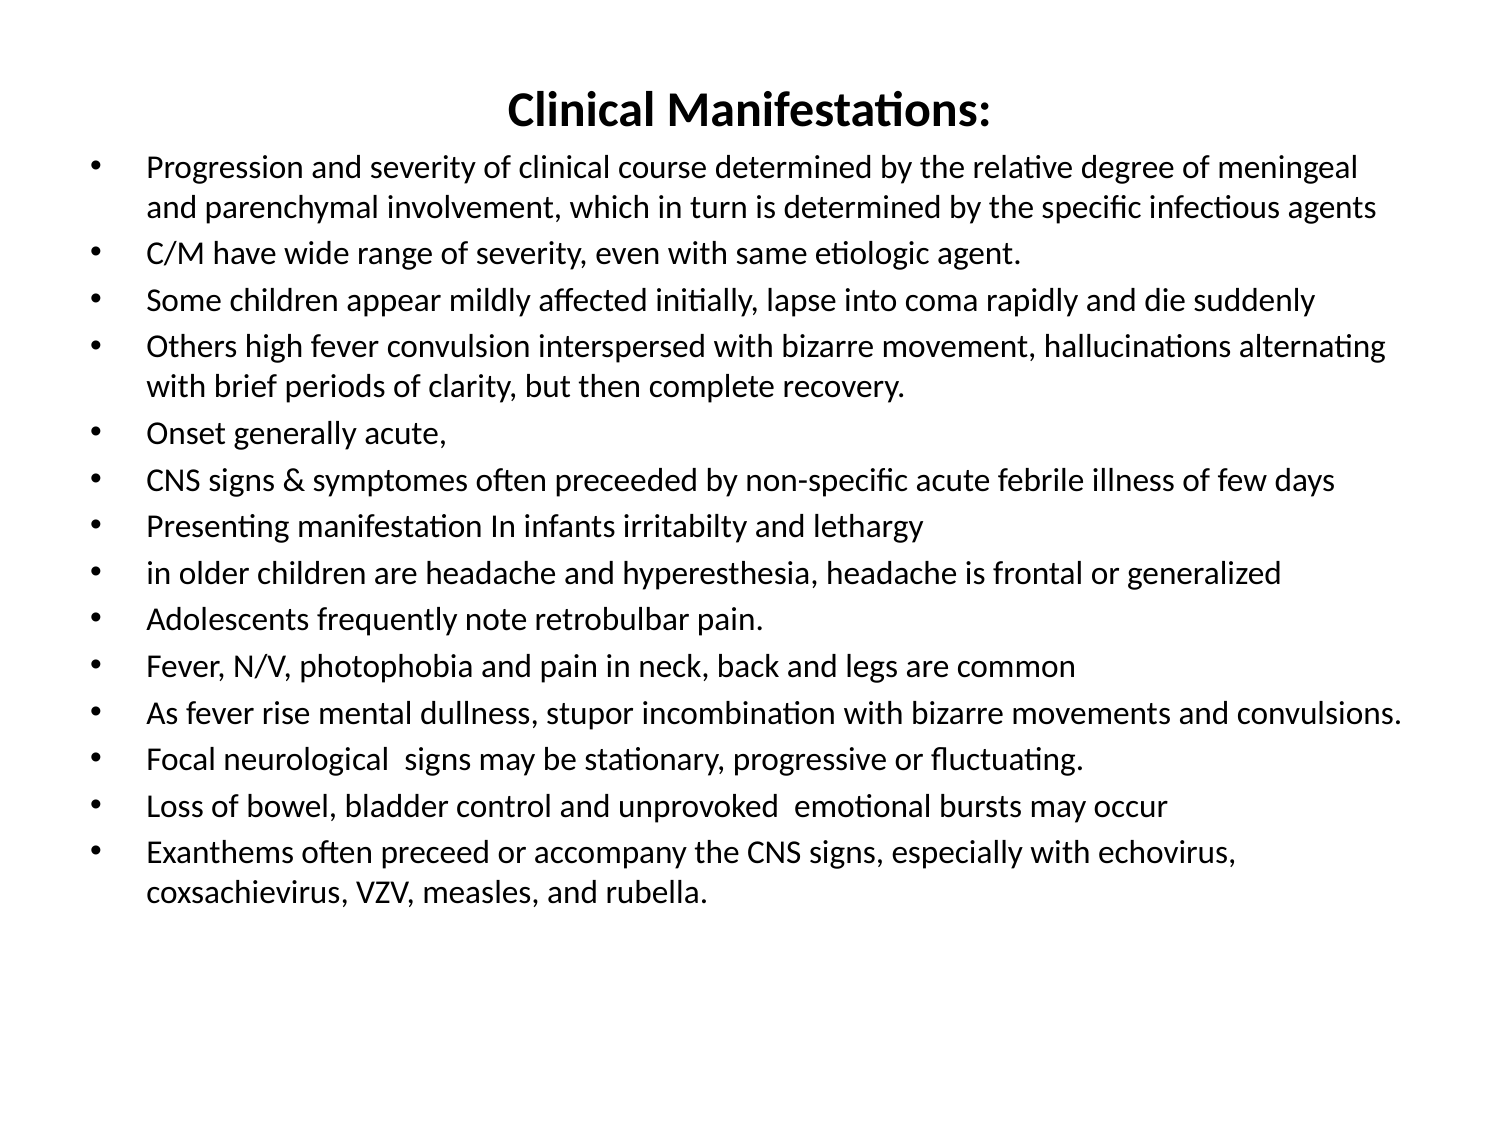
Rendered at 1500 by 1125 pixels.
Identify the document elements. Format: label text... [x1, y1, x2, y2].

list Progression and severity of clinical course determined by the relative degree of meningeal and parenchymal involvement, which in turn is determined by the specific infectious agents C/M have wide range of severity, even with same etiologic agent. Some children appear mildly affected initially, lapse into coma rapidly and die suddenly Others high fever convulsion interspersed with bizarre movement, hallucinations alternating with brief periods of clarity, but then complete recovery. Onset generally acute, CNS signs & symptomes often preceeded by non-specific acute febrile illness of few days Presenting manifestation In infants irritabilty and lethargy in older children are headache and hyperesthesia, headache is frontal or generalized Adolescents frequently note retrobulbar pain. Fever, N/V, photophobia and pain in neck, back and legs are common As fever rise mental dullness, stupor incombination with bizarre movements and convulsions. Focal neurological signs may be stationary, progressive or fluctuating. Loss of bowel, bladder control and unprovoked emotional bursts may occur Exanthems often preceed or accompany the CNS signs, especially with echovirus, coxsachievirus, VZV, measles, and rubella. [75, 137, 1425, 1125]
title Clinical Manifestations: [75, 24, 1425, 137]
